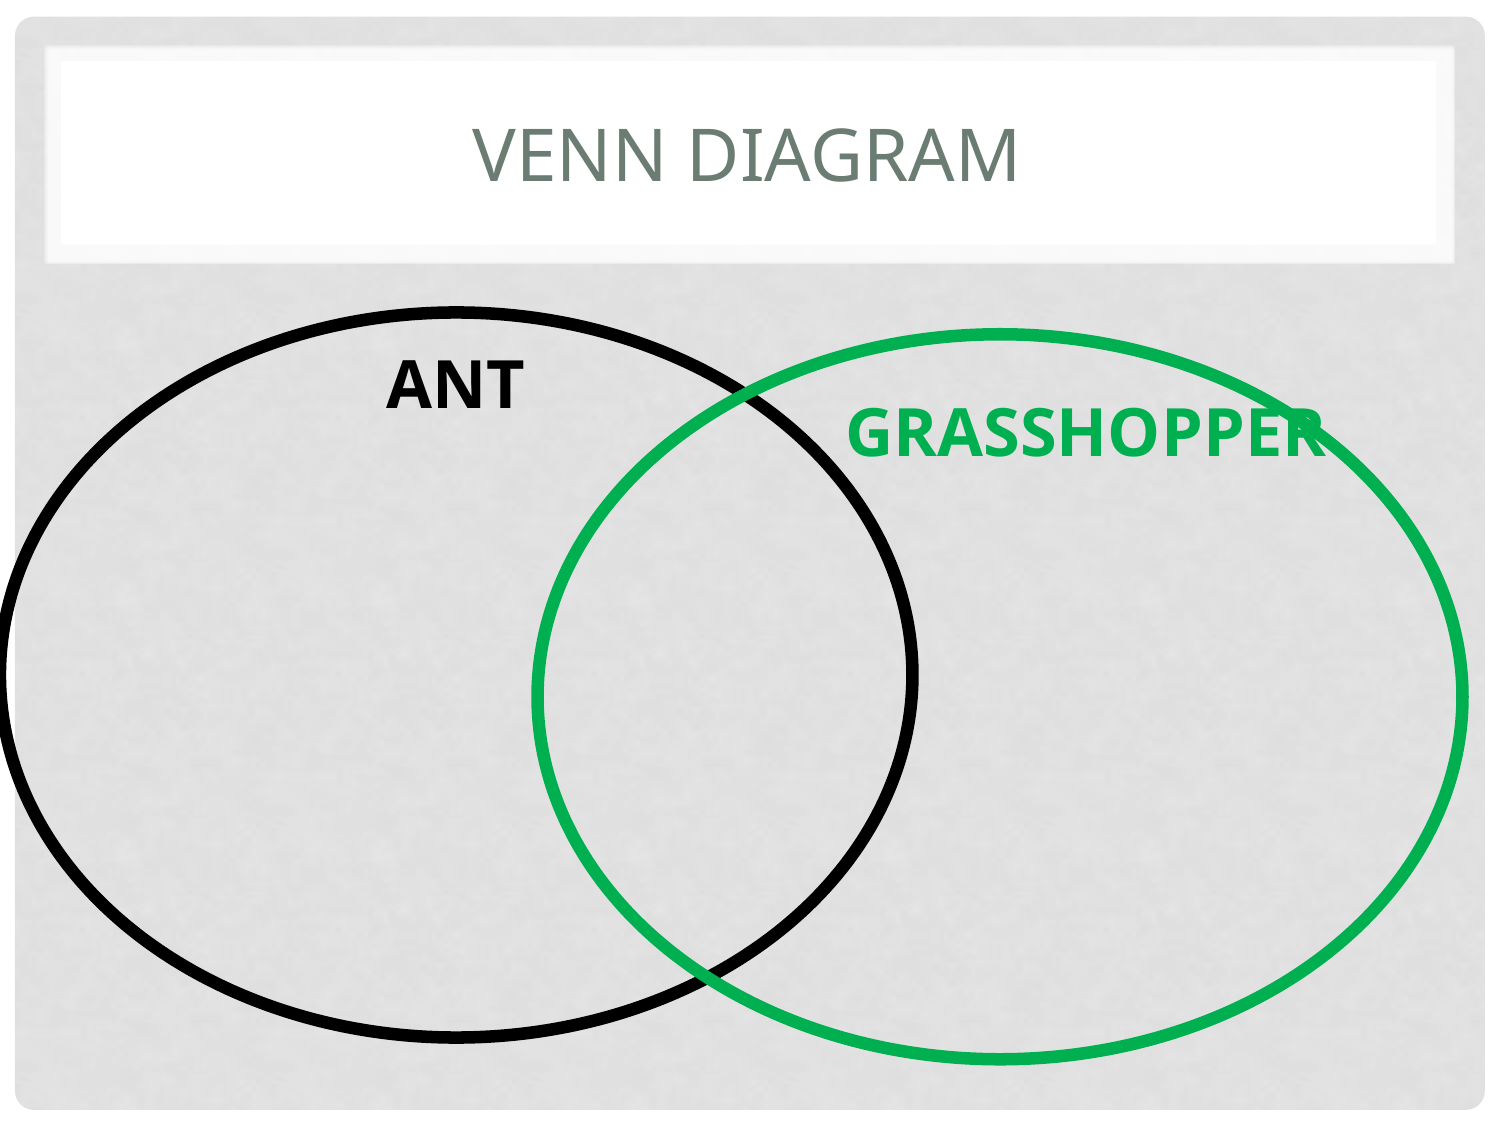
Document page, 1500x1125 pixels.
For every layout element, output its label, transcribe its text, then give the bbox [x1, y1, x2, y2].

text_box GRASSHOPPER [830, 382, 1342, 477]
title Venn diagram [69, 66, 1425, 238]
text_box [0, 310, 745, 1040]
text_box [535, 332, 1465, 1062]
text_box ANT [371, 334, 541, 429]
